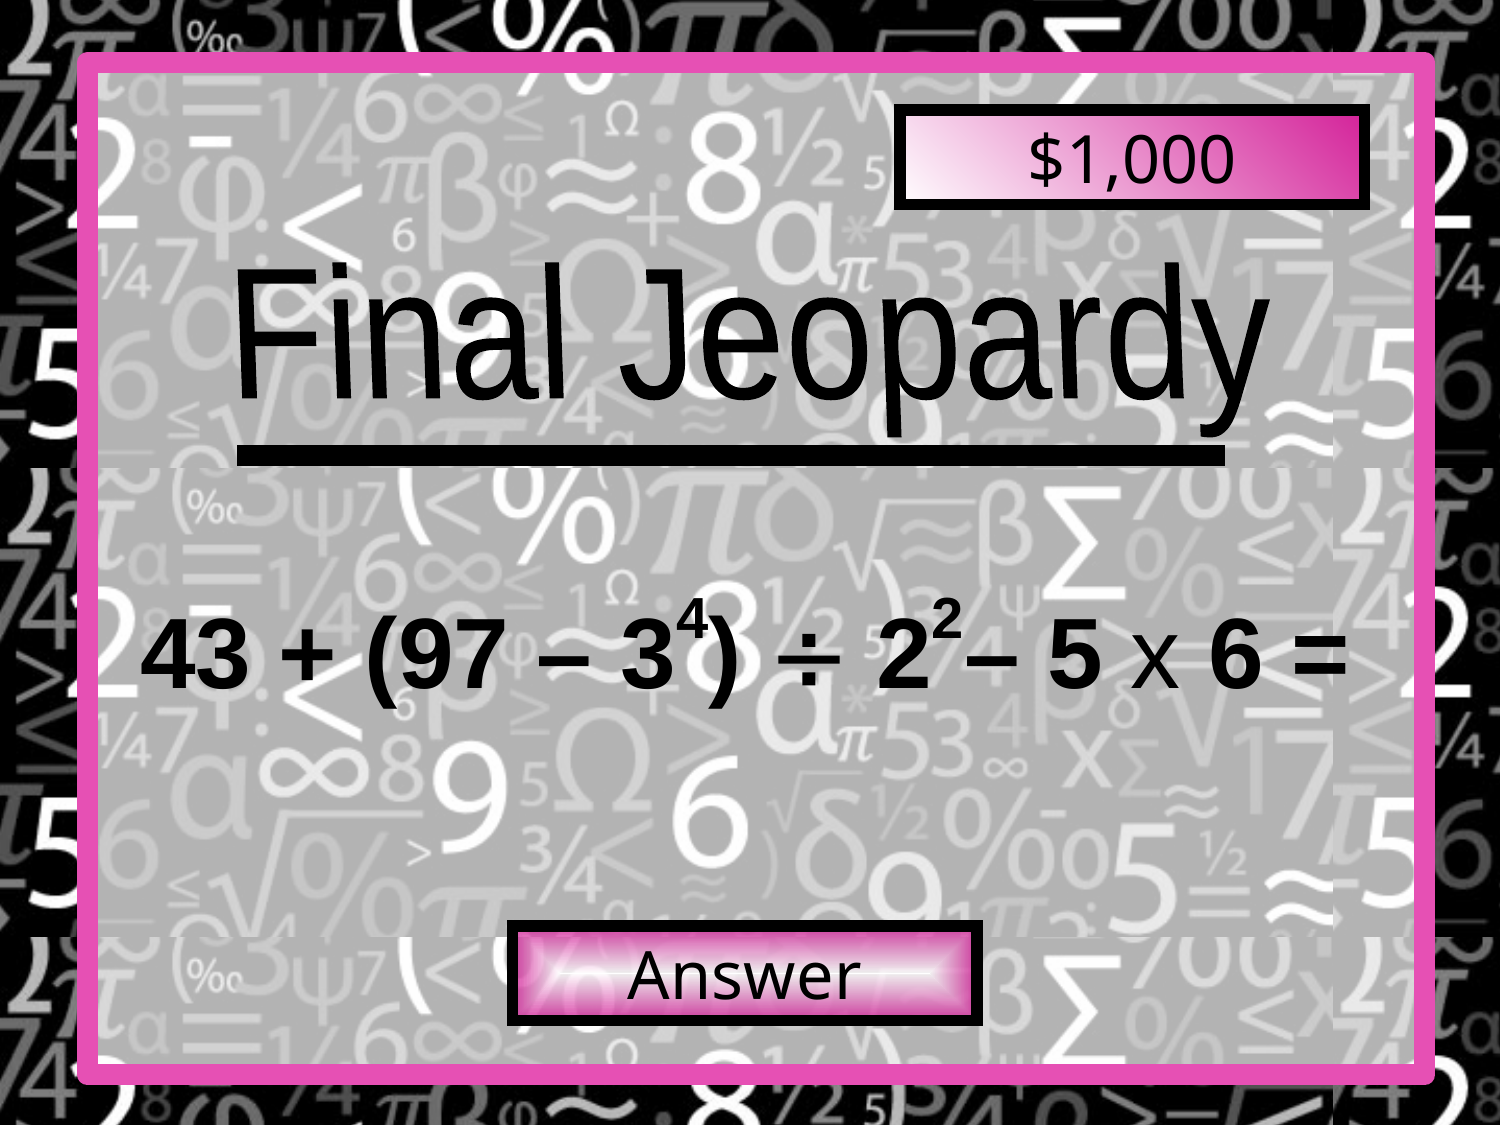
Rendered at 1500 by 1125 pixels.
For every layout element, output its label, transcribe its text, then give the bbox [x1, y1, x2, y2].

text_box $1,000 [899, 109, 1365, 205]
text_box [85, 60, 1427, 1077]
picture [0, 0, 1500, 1125]
text_box Answer [512, 925, 977, 1021]
text_box 43 + (97 – 34)  22– 5 x 6 = [125, 568, 1500, 719]
